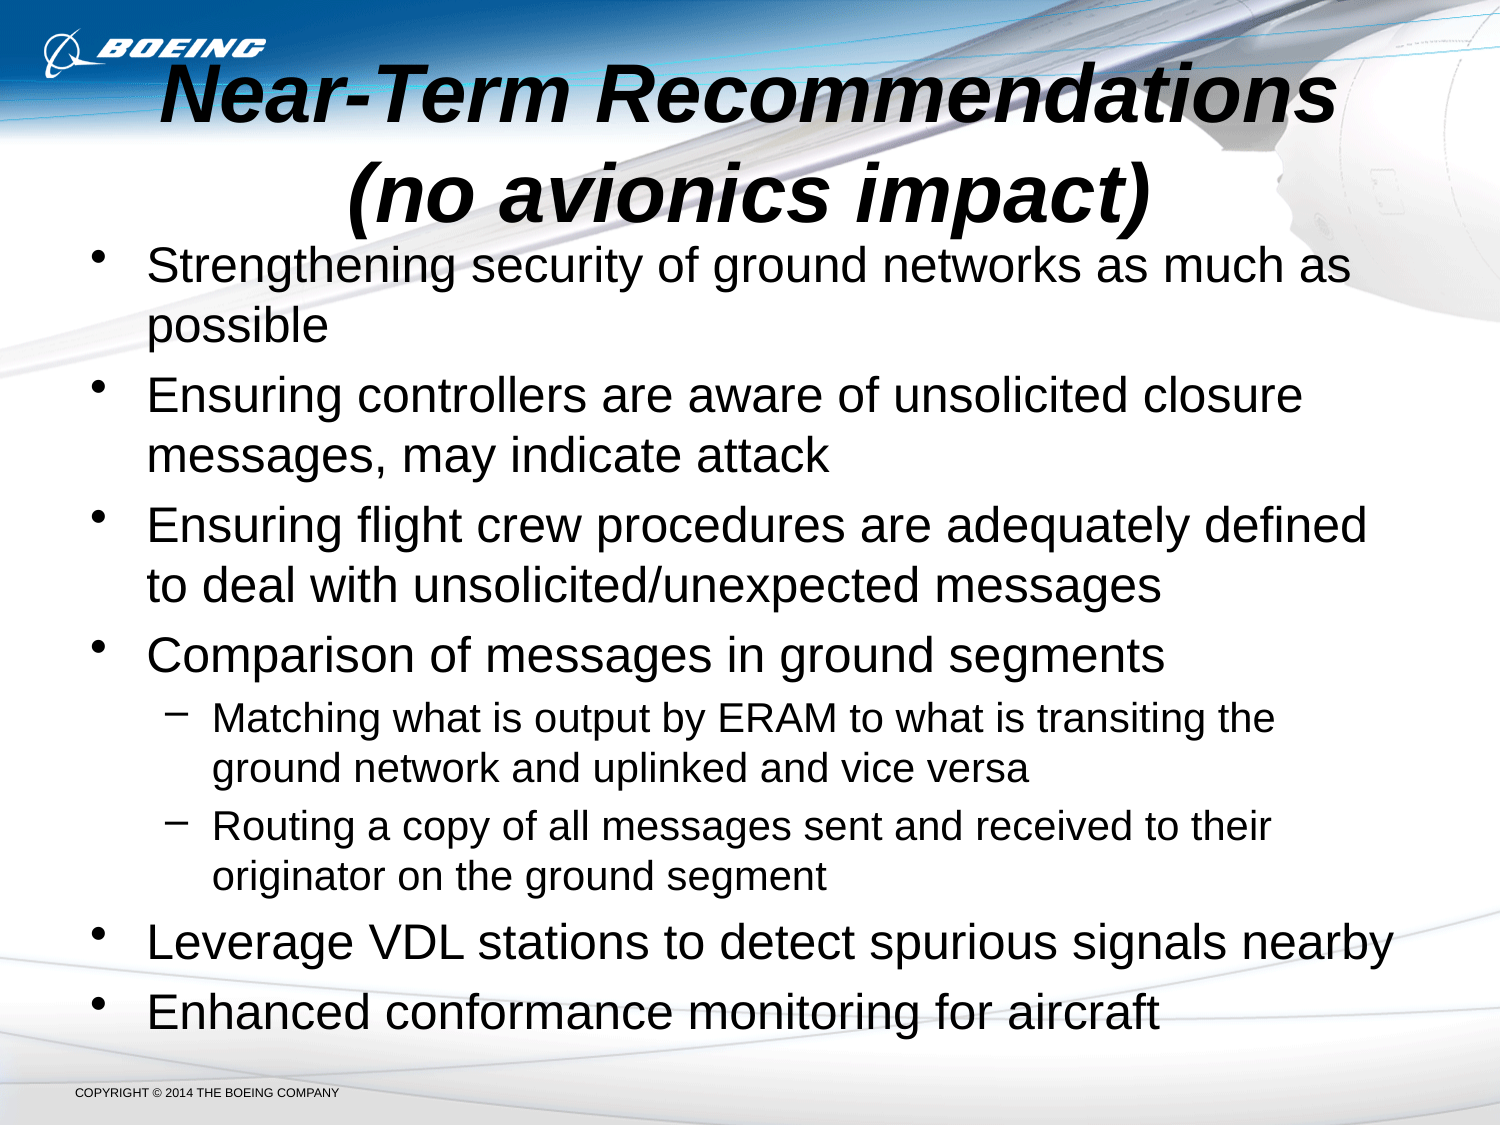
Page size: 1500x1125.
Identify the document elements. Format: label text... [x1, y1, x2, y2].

title Near-Term Recommendations (no avionics impact) [74, 44, 1426, 224]
list Strengthening security of ground networks as much as possible Ensuring controllers are aware of unsolicited closure messages, may indicate attack Ensuring flight crew procedures are adequately defined to deal with unsolicited/unexpected messages Comparison of messages in ground segments Matching what is output by ERAM to what is transiting the ground network and uplinked and vice versa Routing a copy of all messages sent and received to their originator on the ground segment Leverage VDL stations to detect spurious signals nearby Enhanced conformance monitoring for aircraft [74, 224, 1426, 1006]
picture [0, 0, 1500, 1125]
